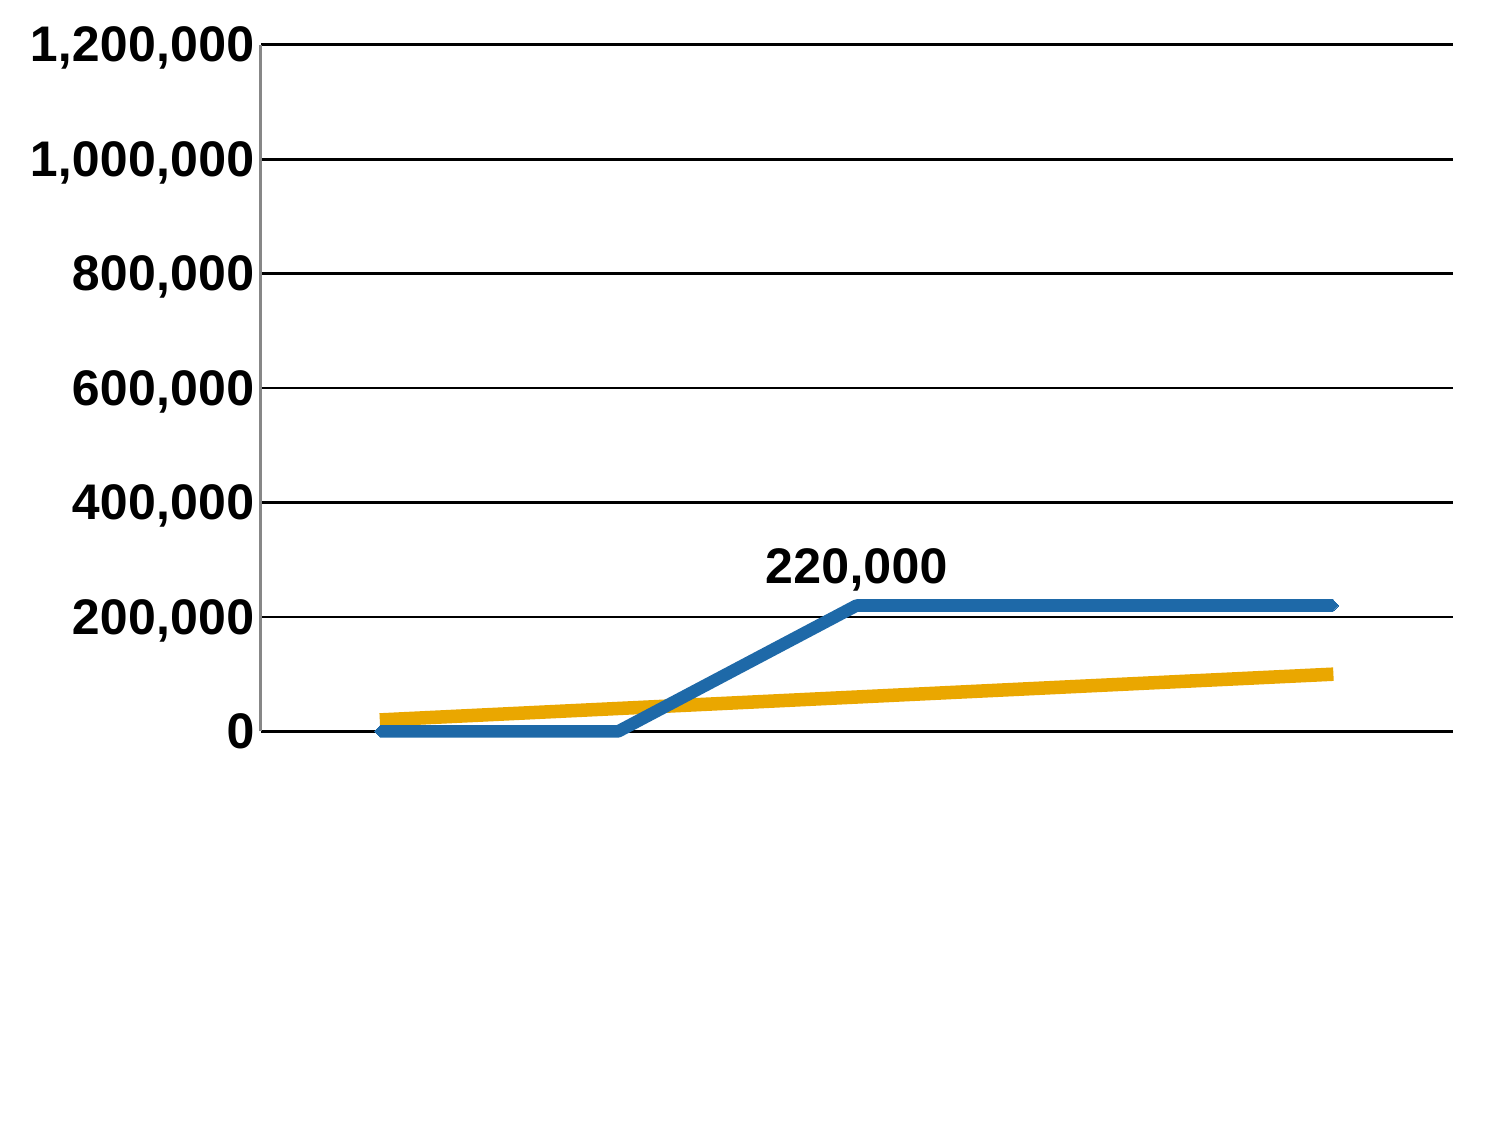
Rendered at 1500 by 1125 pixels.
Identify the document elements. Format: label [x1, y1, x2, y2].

chart [0, 0, 1483, 776]
